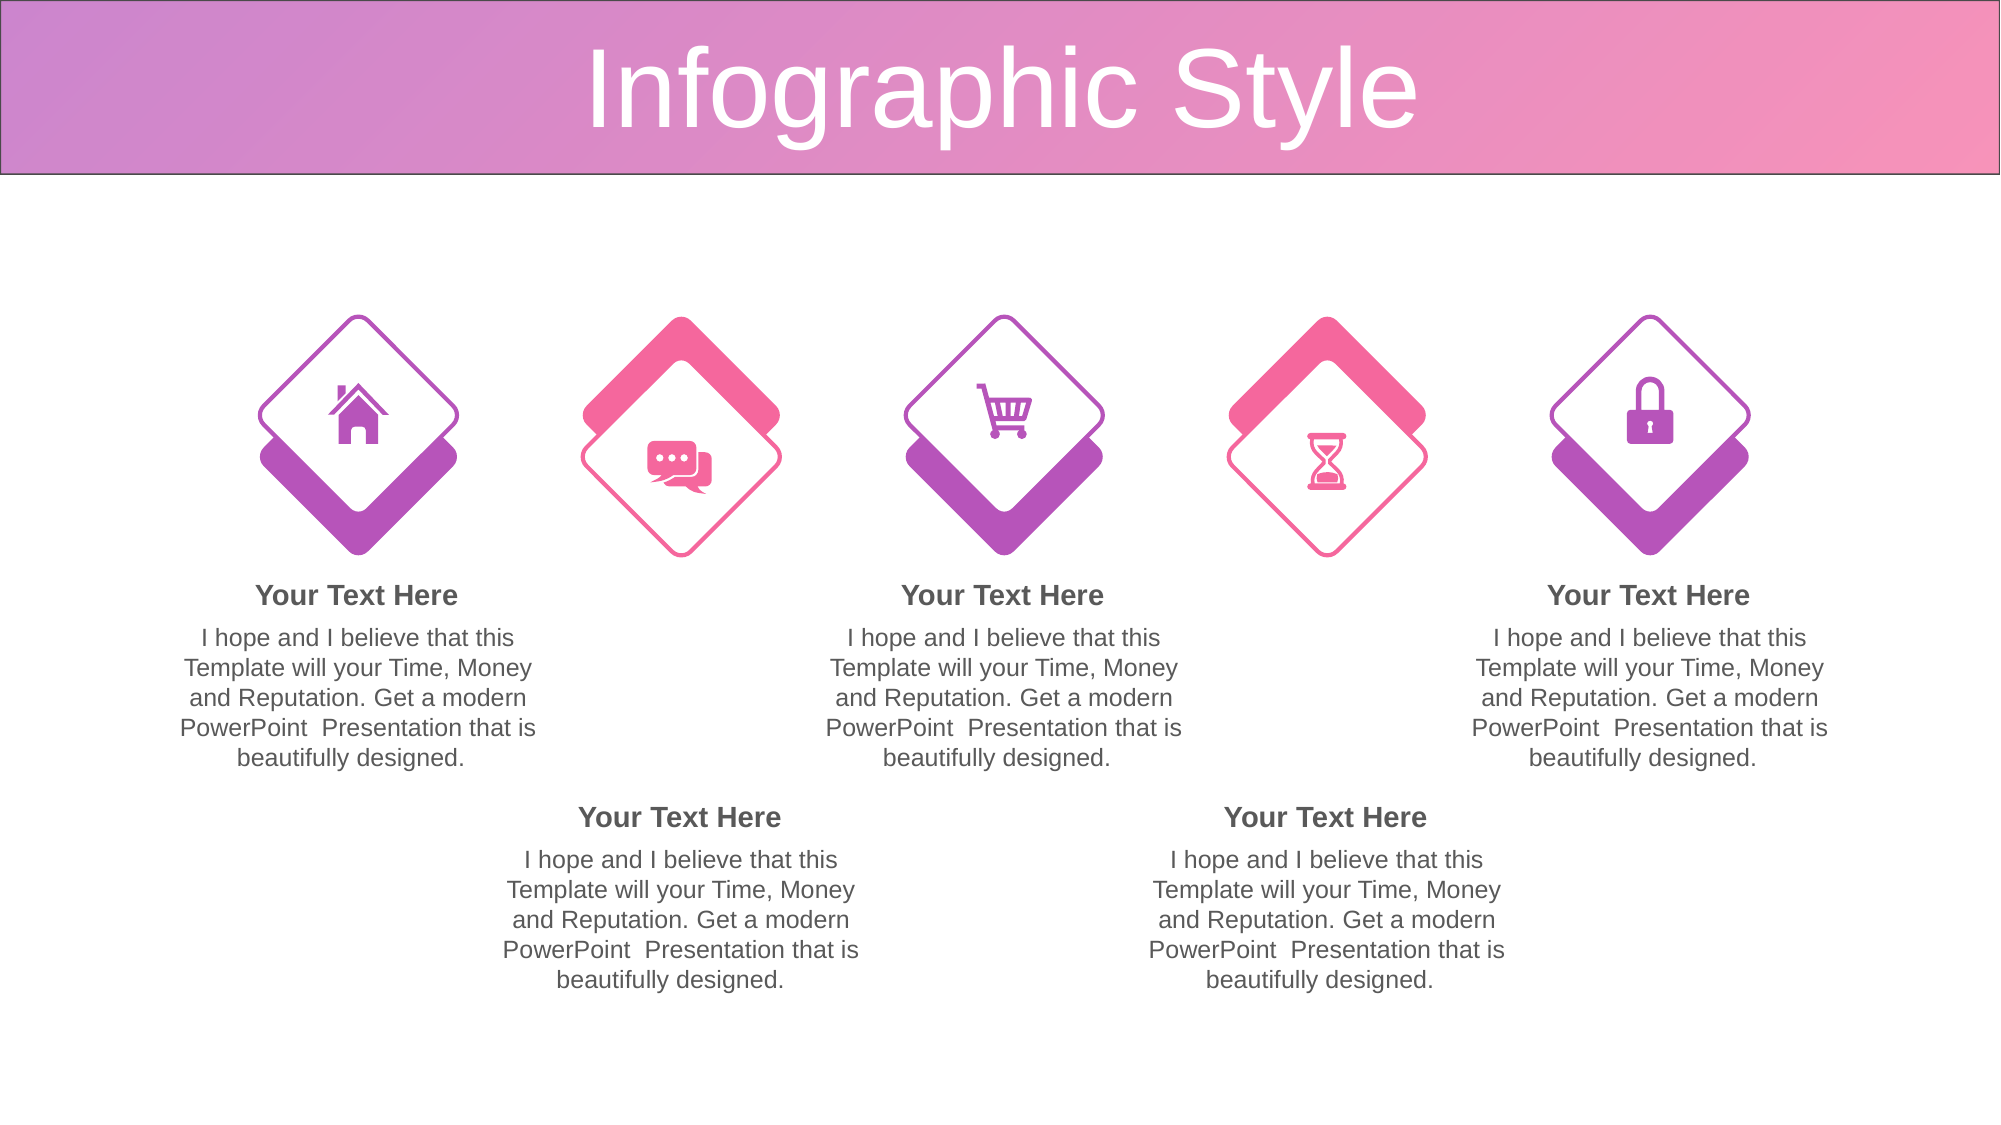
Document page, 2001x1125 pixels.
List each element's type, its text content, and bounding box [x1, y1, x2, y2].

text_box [607, 341, 755, 531]
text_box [487, 790, 876, 1004]
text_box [1456, 568, 1845, 781]
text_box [930, 341, 1078, 531]
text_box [810, 568, 1199, 781]
list Infographic Style [53, 31, 1952, 151]
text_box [1253, 341, 1401, 531]
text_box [284, 341, 432, 531]
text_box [164, 568, 553, 781]
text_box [1133, 790, 1522, 1004]
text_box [1576, 341, 1724, 531]
